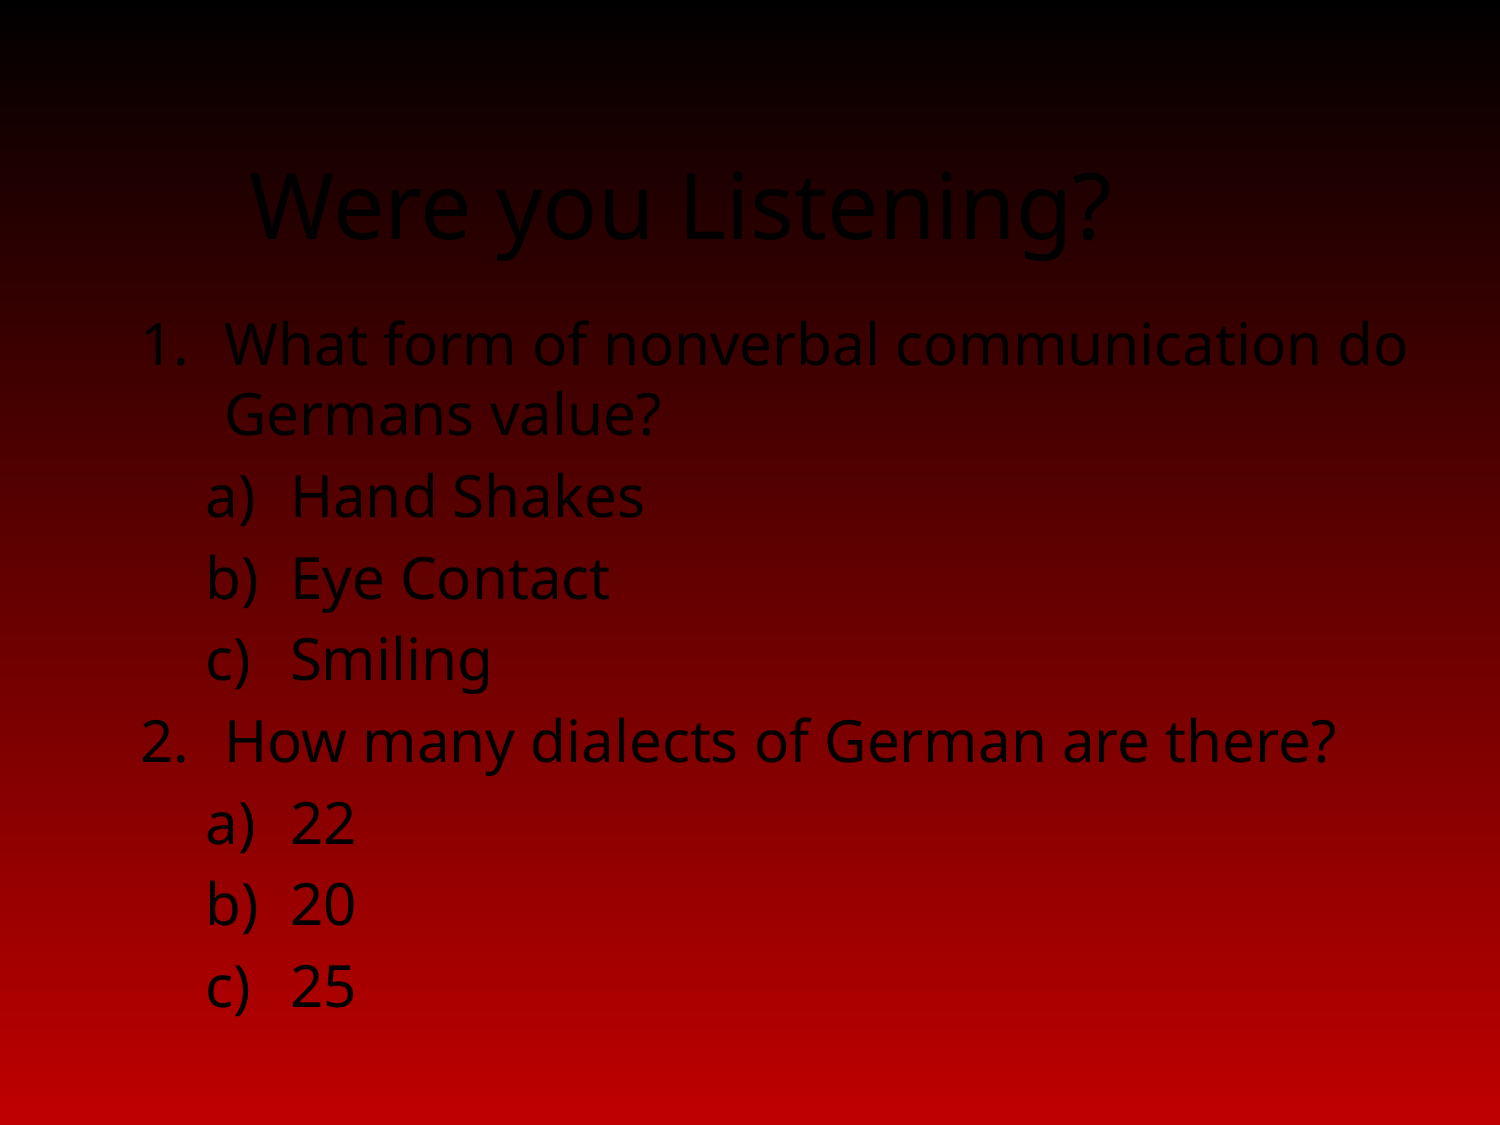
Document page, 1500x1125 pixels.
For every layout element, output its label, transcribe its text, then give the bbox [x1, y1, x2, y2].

list What form of nonverbal communication do Germans value? Hand Shakes Eye Contact Smiling How many dialects of German are there? 22 20 25 [124, 299, 1476, 1043]
title Were you Listening? [224, 99, 1138, 299]
